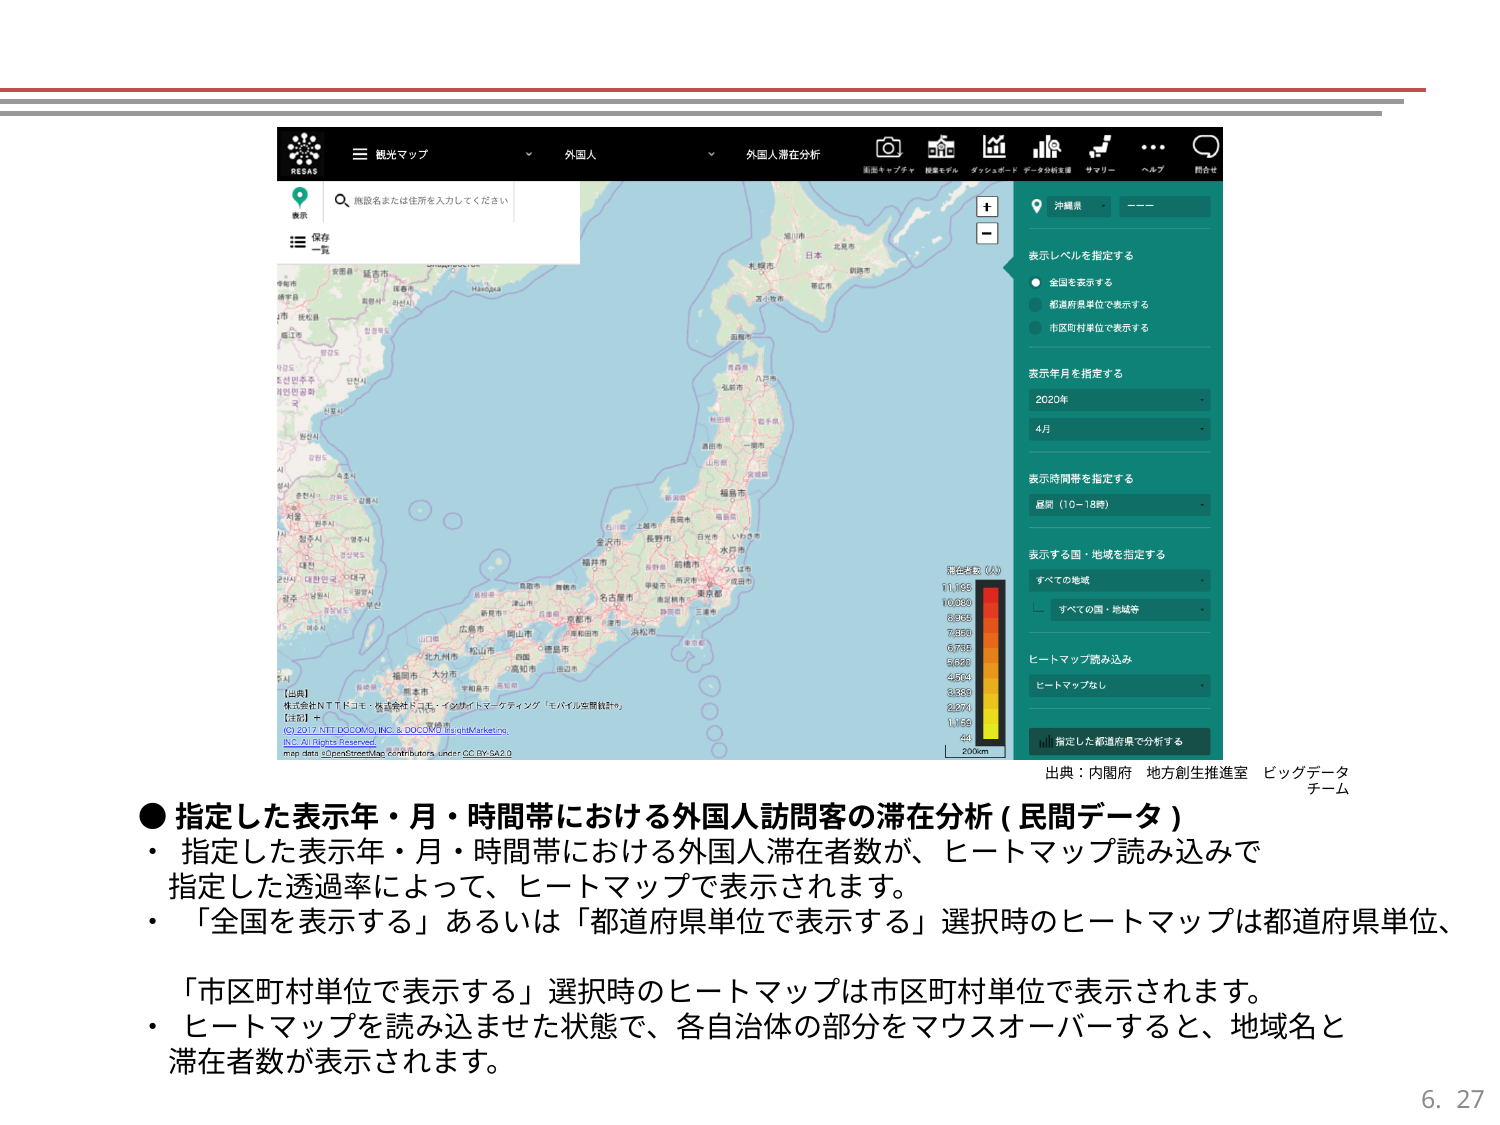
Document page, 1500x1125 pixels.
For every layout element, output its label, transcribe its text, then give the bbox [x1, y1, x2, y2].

text_box ●指定した表示年・月・時間帯における外国人訪問客の滞在分析(民間データ) ・ 指定した表示年・月・時間帯における外国人滞在者数が、ヒートマップ読み込みで 指定した透過率によって、ヒートマップで表示されます。 ・ 「全国を表示する」あるいは「都道府県単位で表示する」選択時のヒートマップは都道府県単位、 「市区町村単位で表示する」選択時のヒートマップは市区町村単位で表示されます。 ・ ヒートマップを読み込ませた状態で、各自治体の部分をマウスオーバーすると、地域名と 滞在者数が表示されます。 [123, 791, 1489, 1086]
text_box 出典：内閣府 地方創生推進室 ビッグデータチーム [1021, 758, 1365, 805]
slide_number 26 [1381, 1065, 1500, 1125]
picture [277, 127, 1223, 760]
